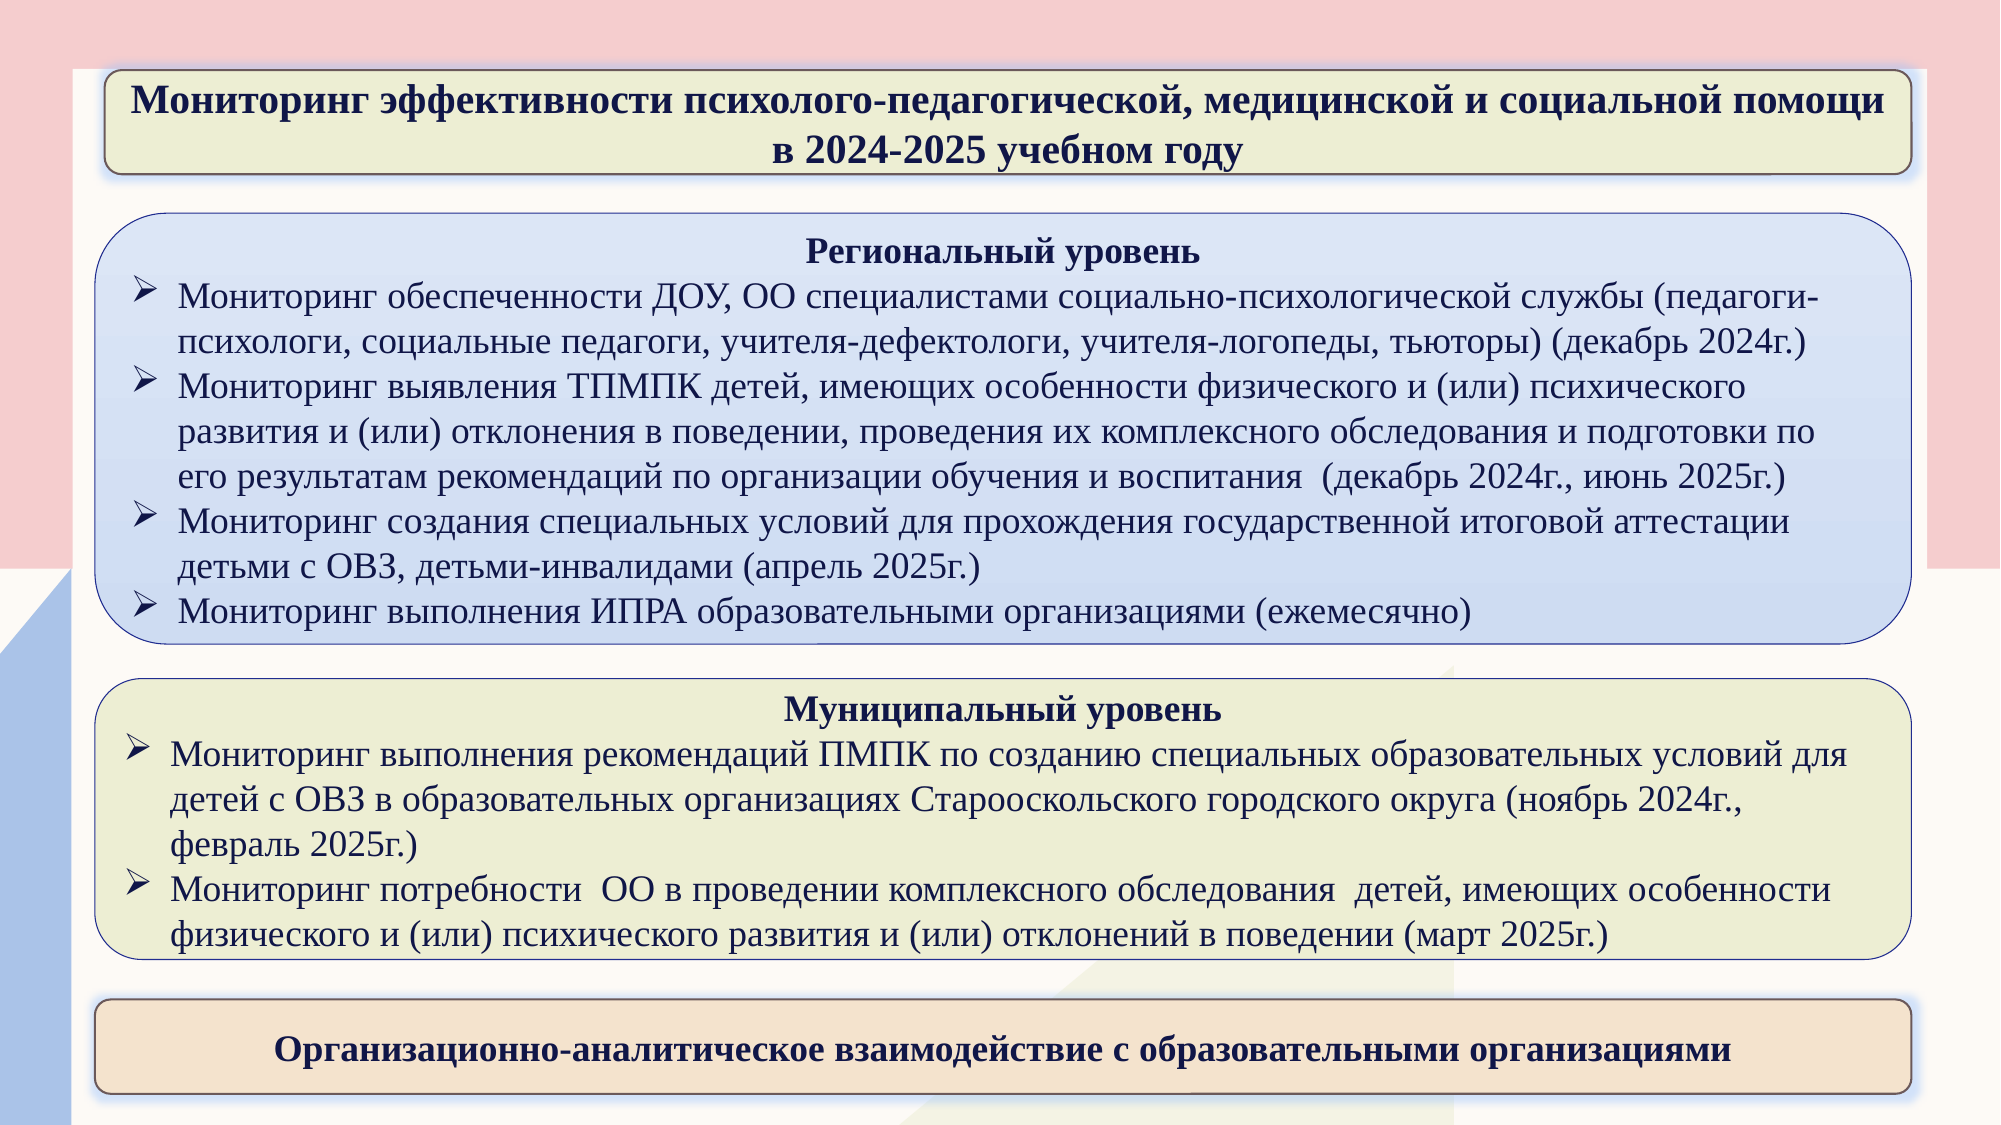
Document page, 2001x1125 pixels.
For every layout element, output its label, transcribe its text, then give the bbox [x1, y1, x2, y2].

text_box Региональный уровень Мониторинг обеспеченности ДОУ, ОО специалистами социально-­психологической службы (педагоги-психологи, социальные педагоги, учителя-дефектологи, учителя-логопеды, тьюторы) (декабрь 2024г.) Мониторинг выявления ТПМПК детей, имеющих особенности физического и (или) психического развития и (или) отклонения в поведении, проведения их комплексного обследования и подготовки по его результатам рекомендаций по организации обучения и воспитания (декабрь 2024г., июнь 2025г.) Мониторинг создания специальных условий для прохождения государственной итоговой аттестации детьми с ОВЗ, детьми-инвалидами (апрель 2025г.) Мониторинг выполнения ИПРА образовательными организациями (ежемесячно) [94, 212, 1912, 645]
text_box Муниципальный уровень Мониторинг выполнения рекомендаций ПМПК по созданию специальных образовательных условий для детей с ОВЗ в образовательных организациях Старооскольского городского округа (ноябрь 2024г., февраль 2025г.) Мониторинг потребности ОО в проведении комплексного обследования детей, имеющих особенности физического и (или) психического развития и (или) отклонений в поведении (март 2025г.) [94, 678, 1912, 961]
text_box Организационно-аналитическое взаимодействие с образовательными организациями [93, 998, 1913, 1095]
text_box Мониторинг эффективности психолого-педагогической, медицинской и социальной помощи в 2024-2025 учебном году [103, 69, 1913, 176]
